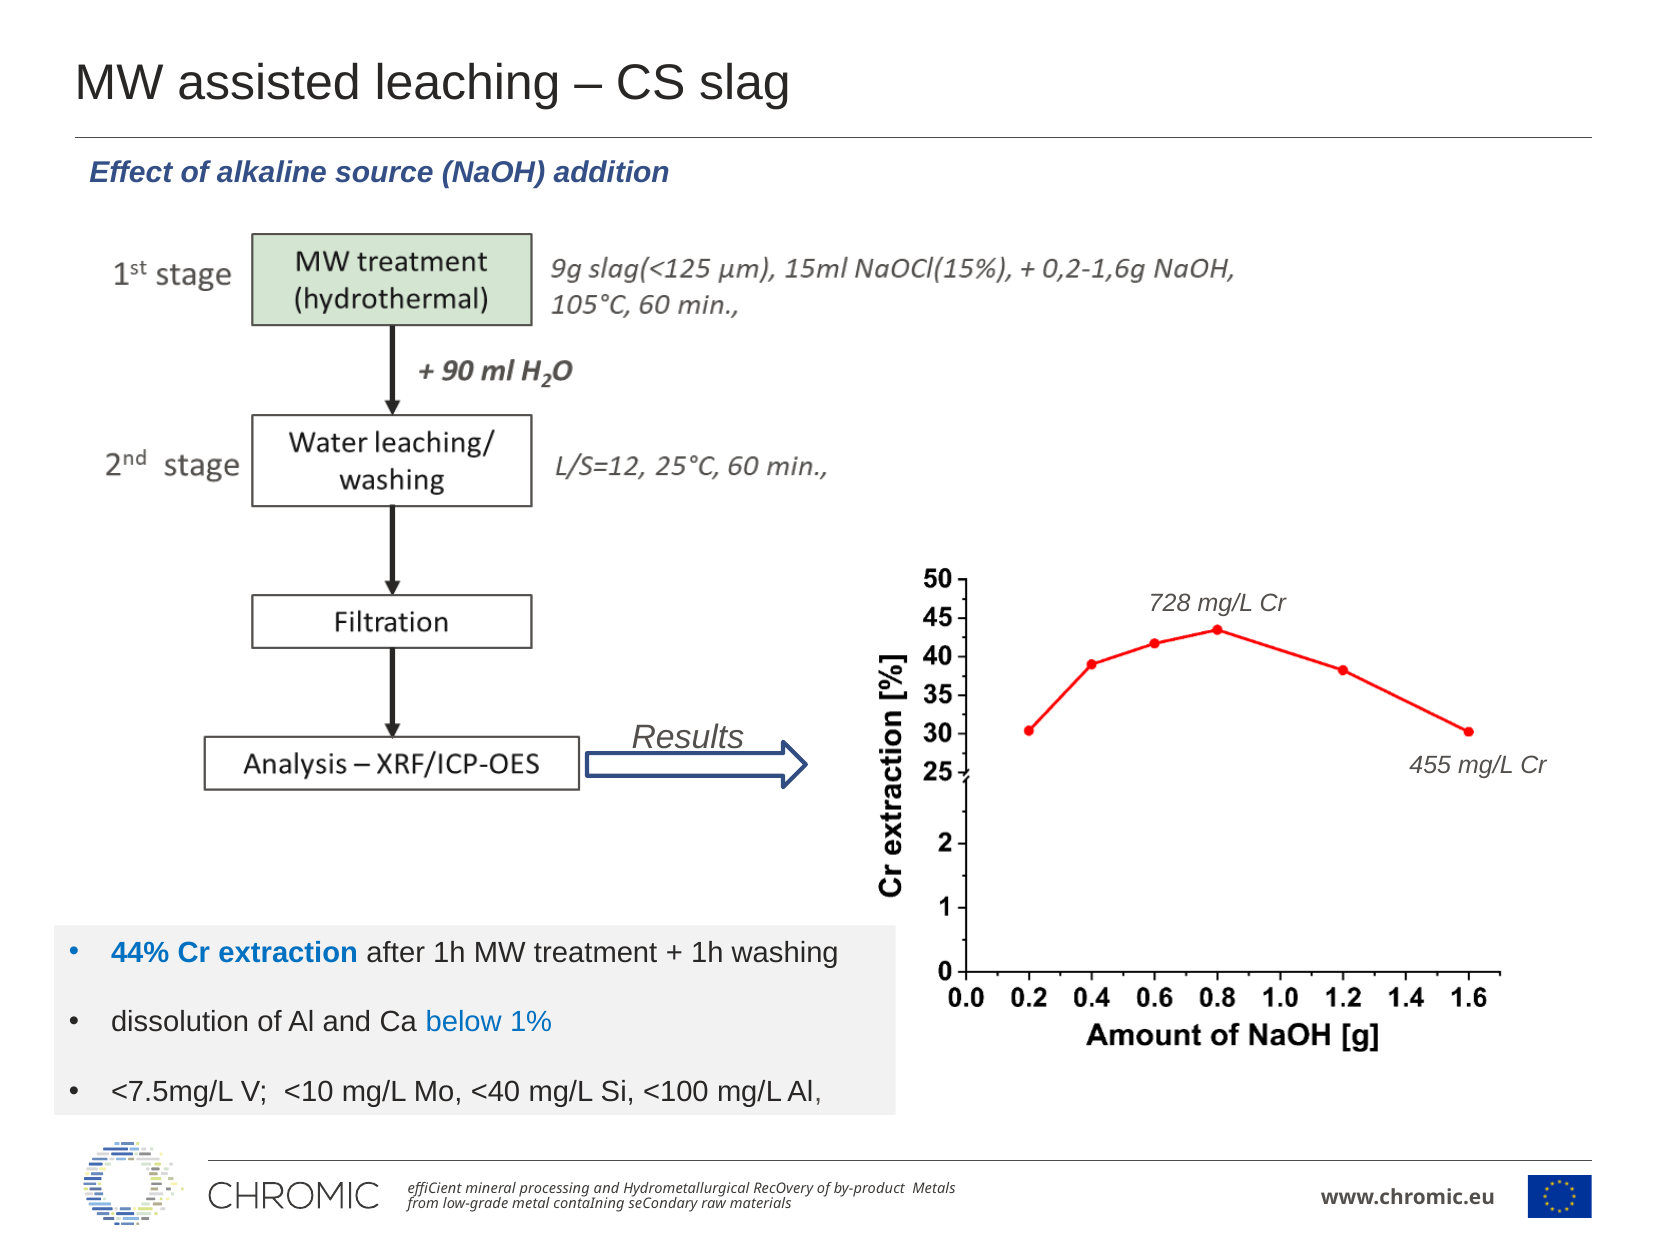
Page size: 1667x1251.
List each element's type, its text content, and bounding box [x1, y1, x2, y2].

text_box Effect of alkaline source (NaOH) addition [74, 145, 866, 197]
picture [1527, 1175, 1592, 1218]
text_box 44% Cr extraction after 1h MW treatment + 1h washing dissolution of Al and Ca below 1% <7.5mg/L V; <10 mg/L Mo, <40 mg/L Si, <100 mg/L Al, [54, 925, 896, 1115]
picture [83, 1142, 184, 1225]
picture [79, 231, 1652, 1063]
title MW assisted leaching – CS slag [74, 50, 1513, 114]
